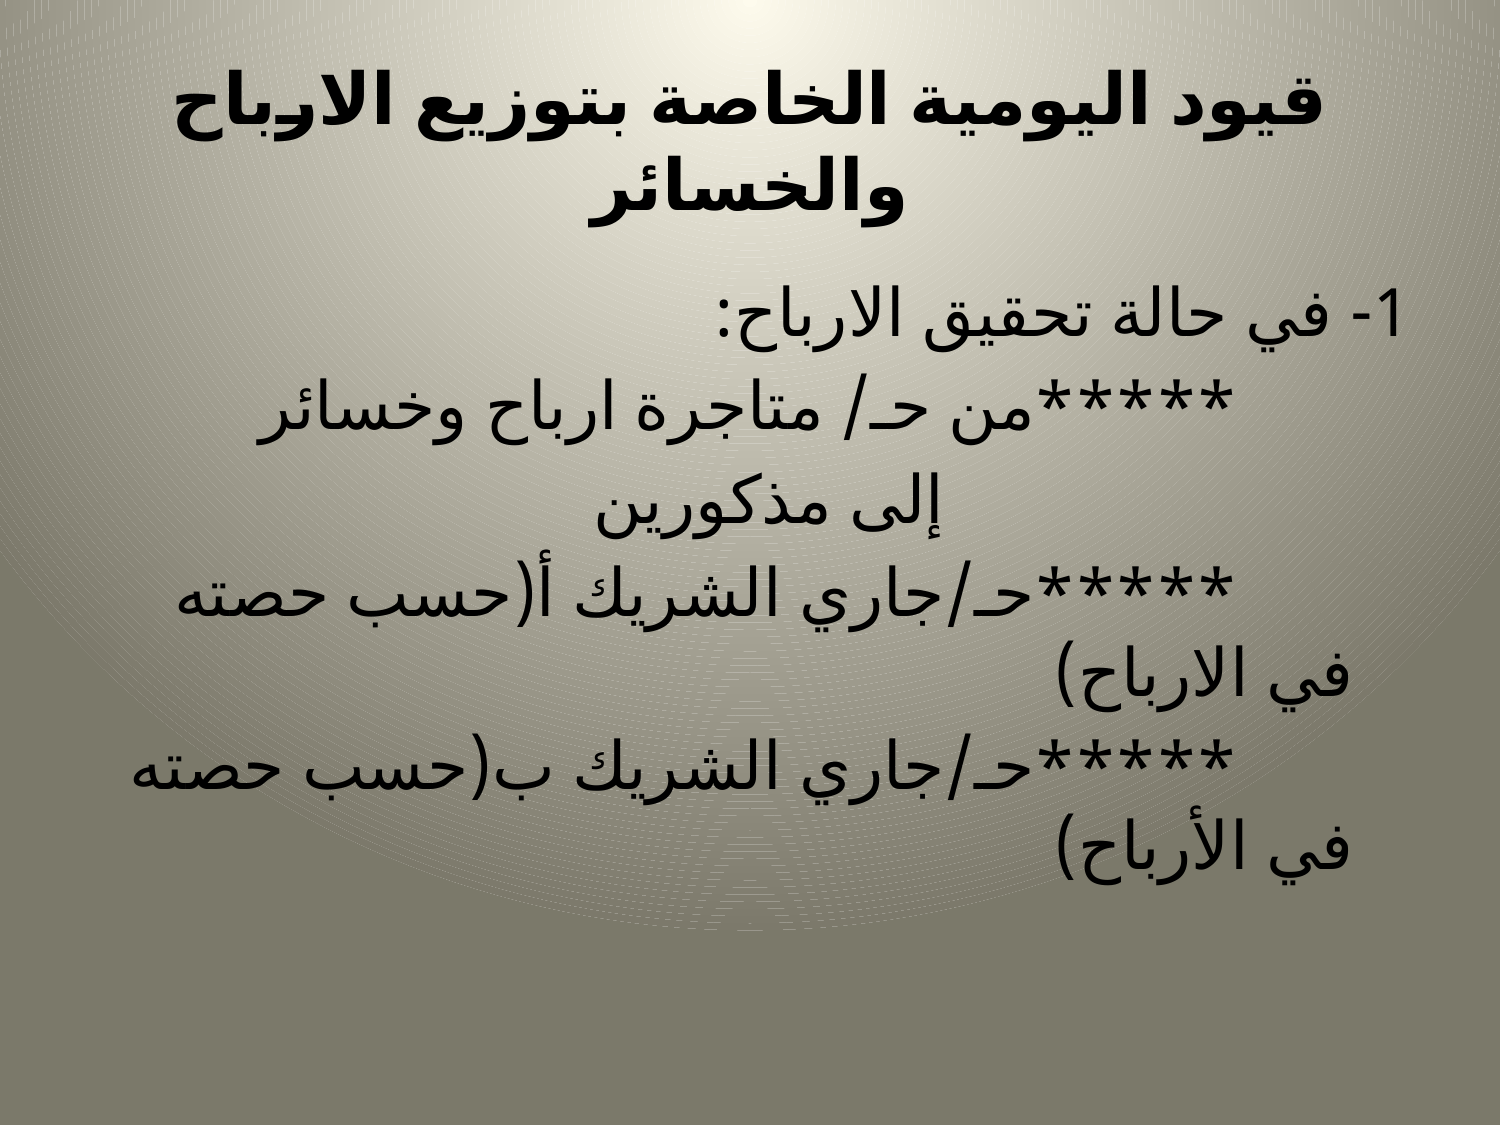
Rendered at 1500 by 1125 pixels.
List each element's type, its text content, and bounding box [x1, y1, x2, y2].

title قيود اليومية الخاصة بتوزيع الارباح والخسائر [75, 45, 1425, 233]
list 1- في حالة تحقيق الارباح: *****من حـ/ متاجرة ارباح وخسائر إلى مذكورين *****حـ/جاري الشريك أ(حسب حصته في الارباح) *****حـ/جاري الشريك ب(حسب حصته في الأرباح) [75, 262, 1425, 1005]
